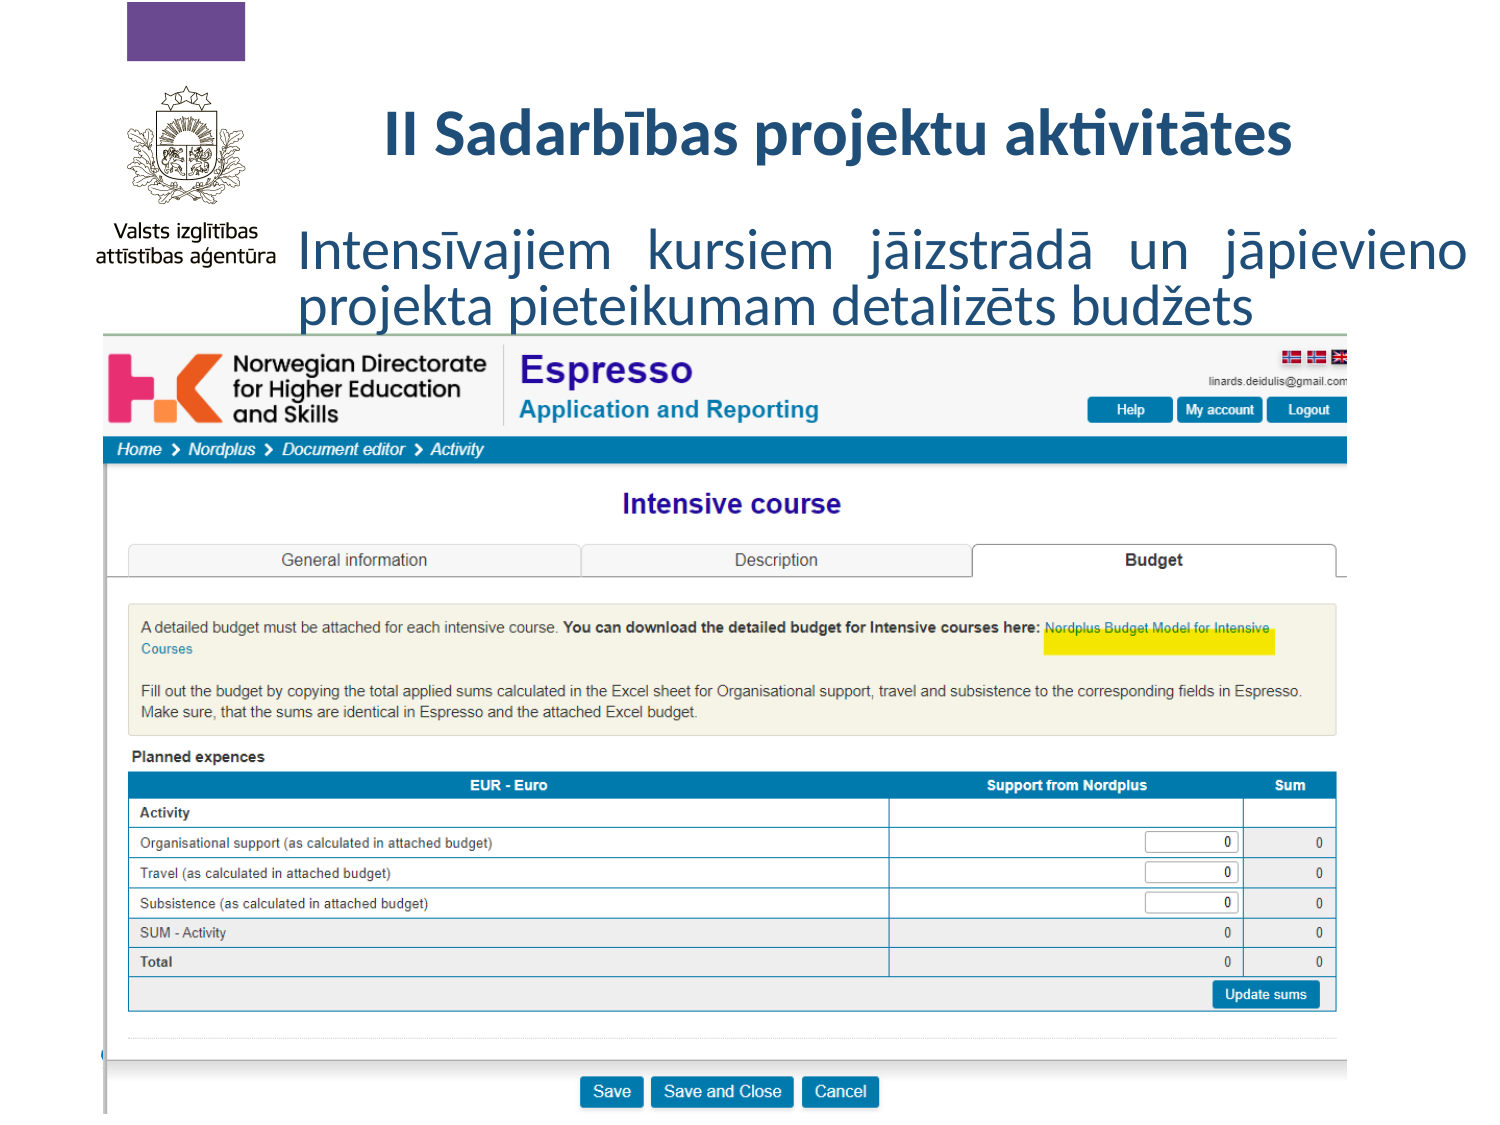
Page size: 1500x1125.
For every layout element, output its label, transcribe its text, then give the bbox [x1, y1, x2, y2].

picture [0, 0, 1500, 1125]
list Intensīvajiem kursiem jāizstrādā un jāpievieno projekta pieteikumam detalizēts budžets [282, 217, 1485, 365]
title II Sadarbības projektu aktivitātes [368, 59, 1397, 208]
